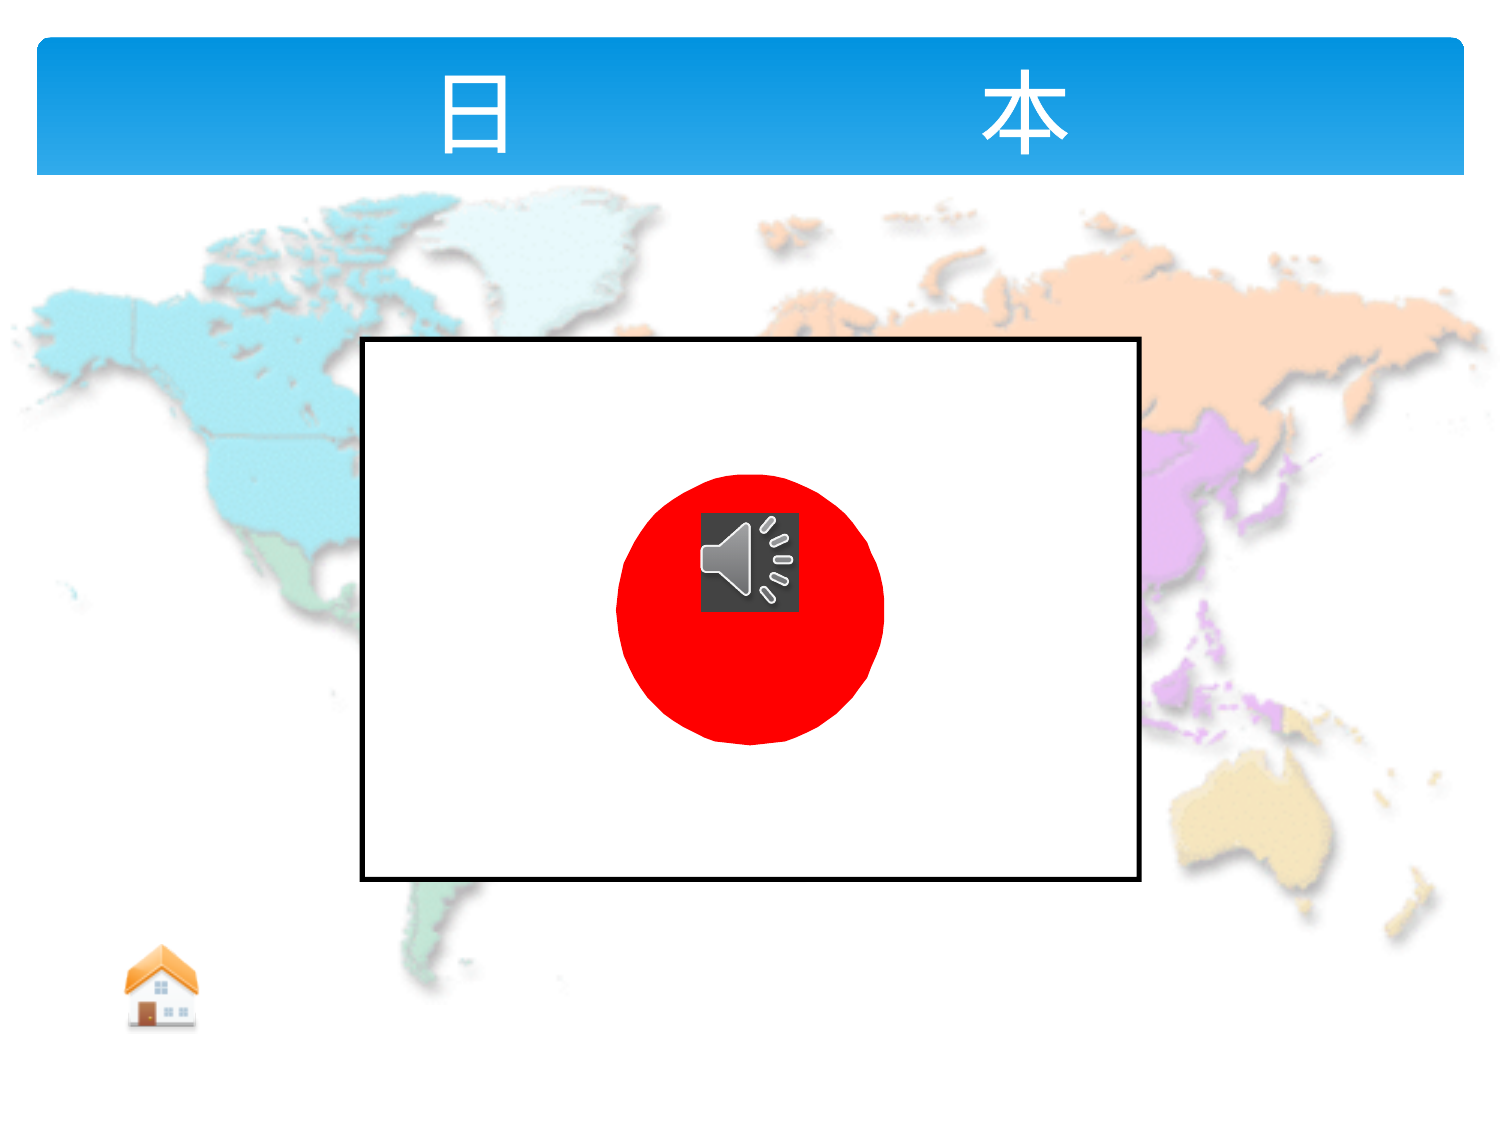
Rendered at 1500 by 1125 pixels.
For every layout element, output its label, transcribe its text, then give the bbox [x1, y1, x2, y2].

picture [0, 175, 1500, 1034]
title 日 本 [75, 7, 1425, 213]
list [348, 326, 1153, 893]
